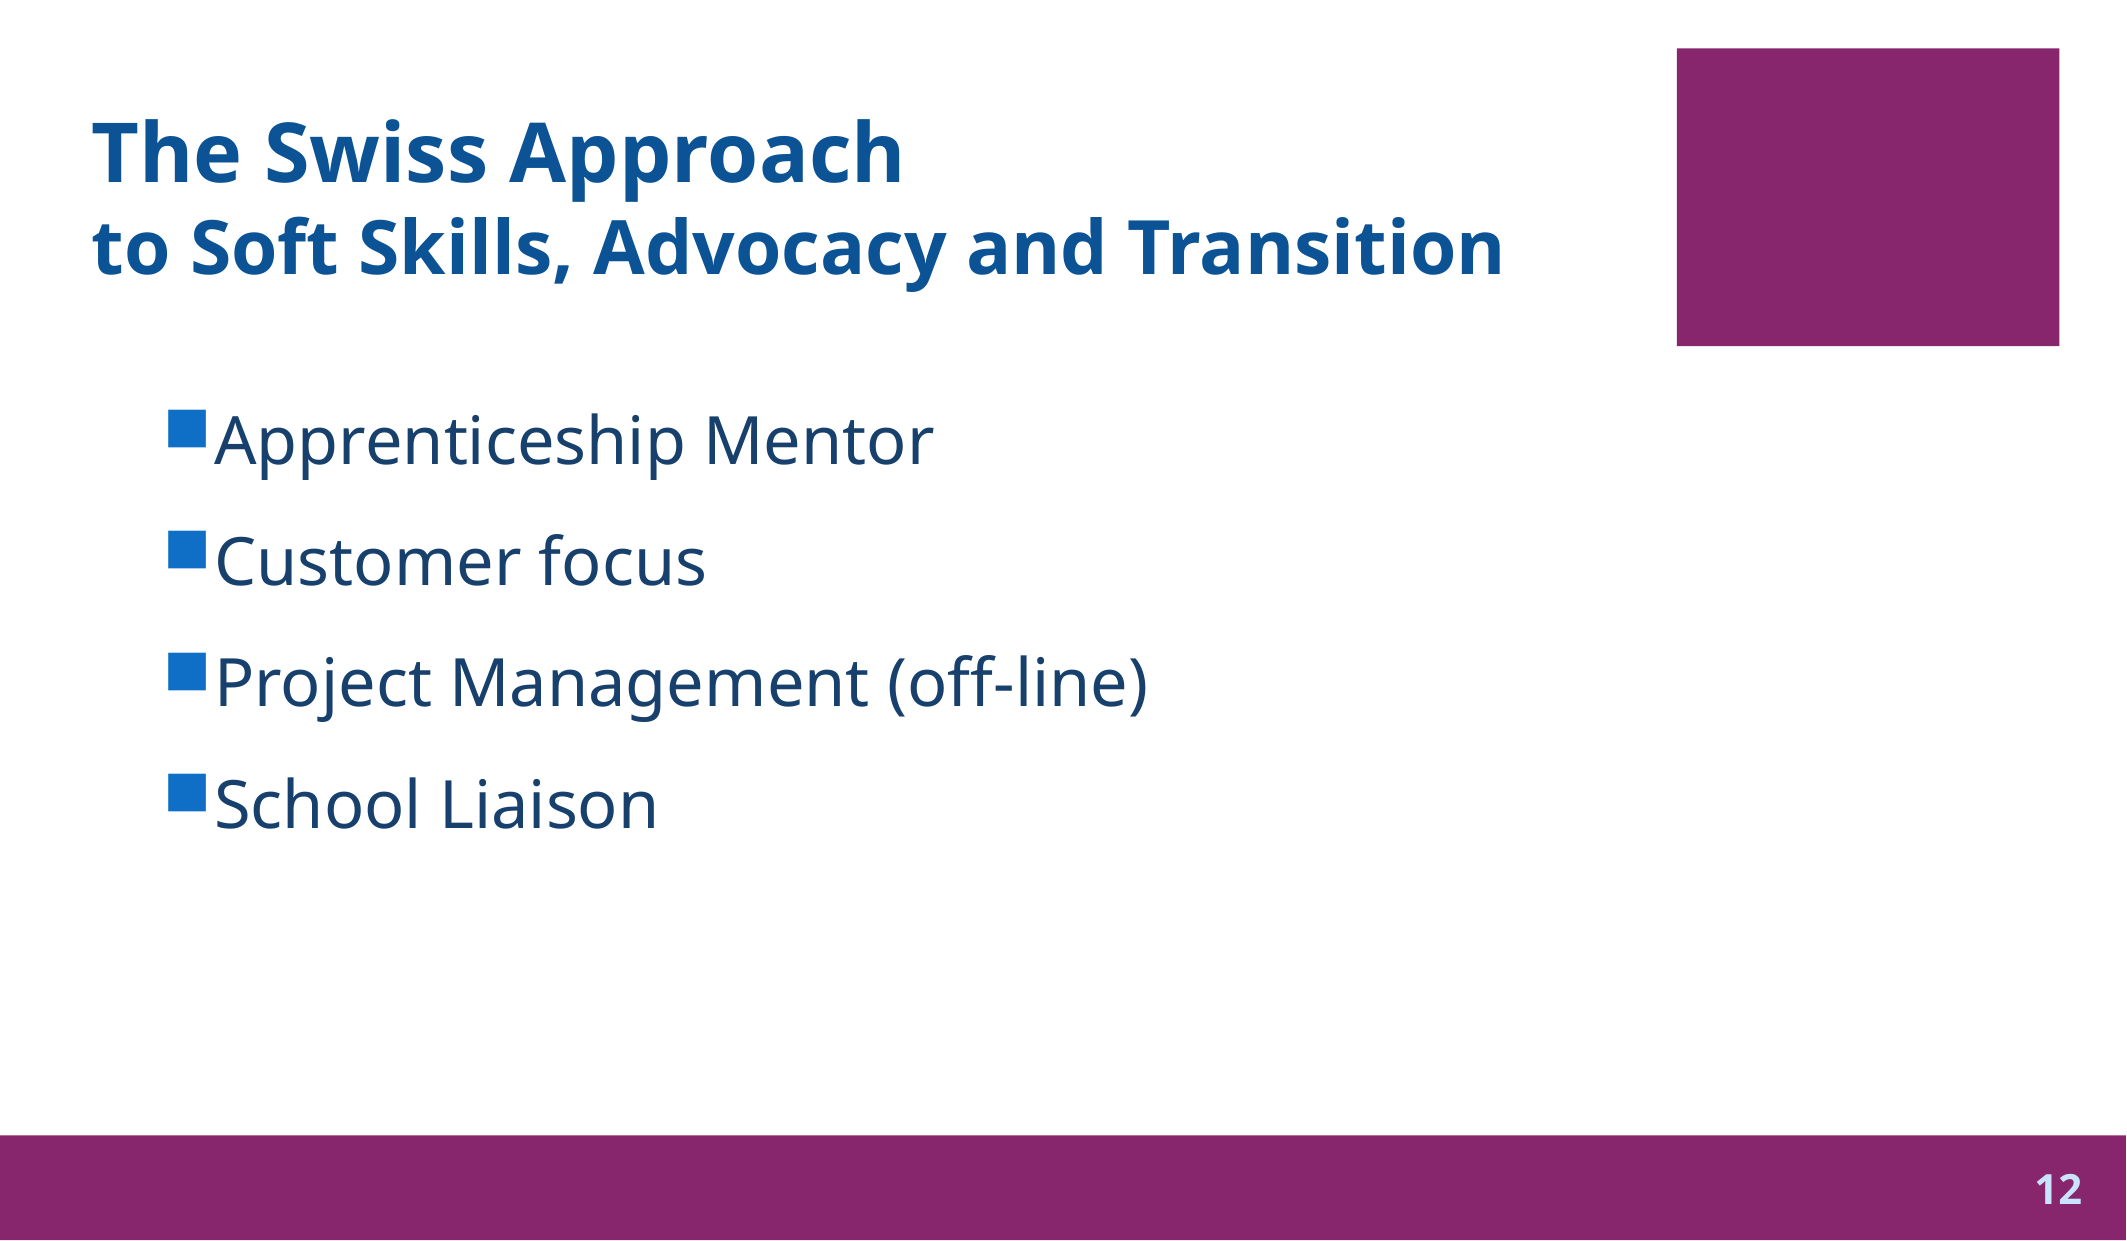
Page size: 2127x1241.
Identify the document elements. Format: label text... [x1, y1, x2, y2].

list Apprenticeship Mentor Customer focus Project Management (off-line) School Liaison [146, 390, 1980, 1117]
slide_number 12 [1618, 1154, 2098, 1221]
footer [0, 1135, 2126, 1241]
title The Swiss Approach to Soft Skills, Advocacy and Transition [76, 72, 1591, 297]
